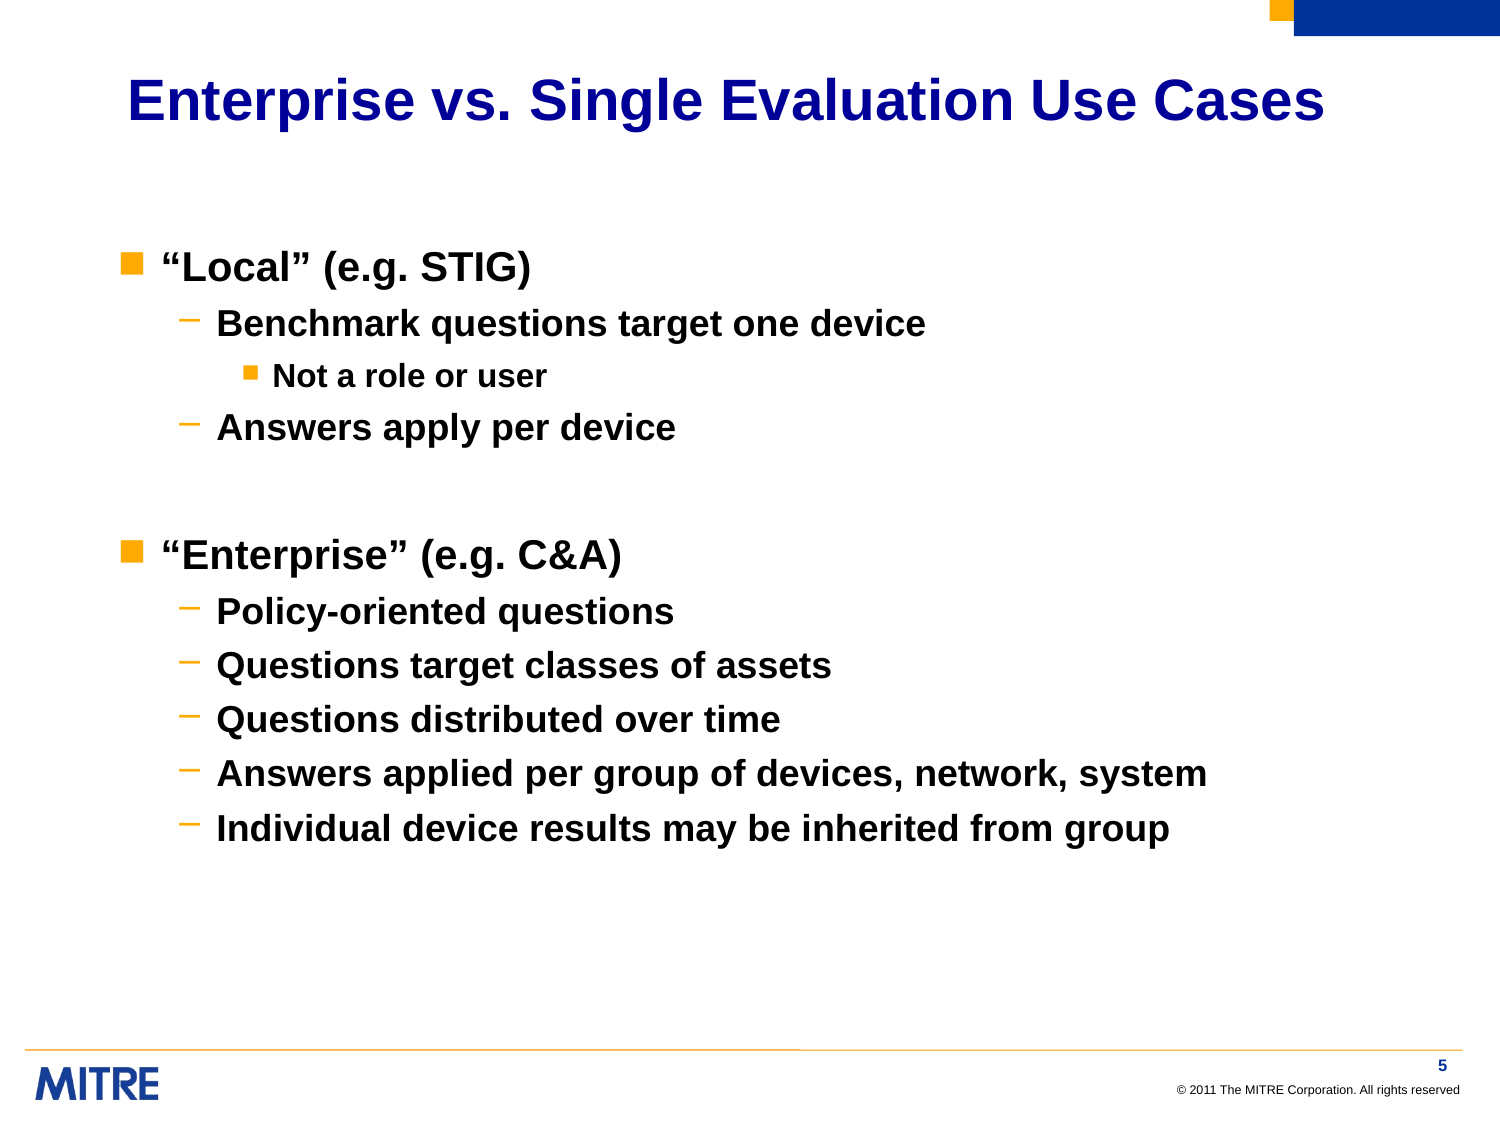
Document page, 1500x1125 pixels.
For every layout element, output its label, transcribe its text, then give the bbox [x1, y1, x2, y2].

title Enterprise vs. Single Evaluation Use Cases [112, 62, 1445, 151]
picture [30, 1064, 163, 1106]
list “Local” (e.g. STIG) Benchmark questions target one device Not a role or user Answers apply per device “Enterprise” (e.g. C&A) Policy-oriented questions Questions target classes of assets Questions distributed over time Answers applied per group of devices, network, system Individual device results may be inherited from group [108, 240, 1371, 1002]
slide_number 5 [1374, 1049, 1463, 1076]
